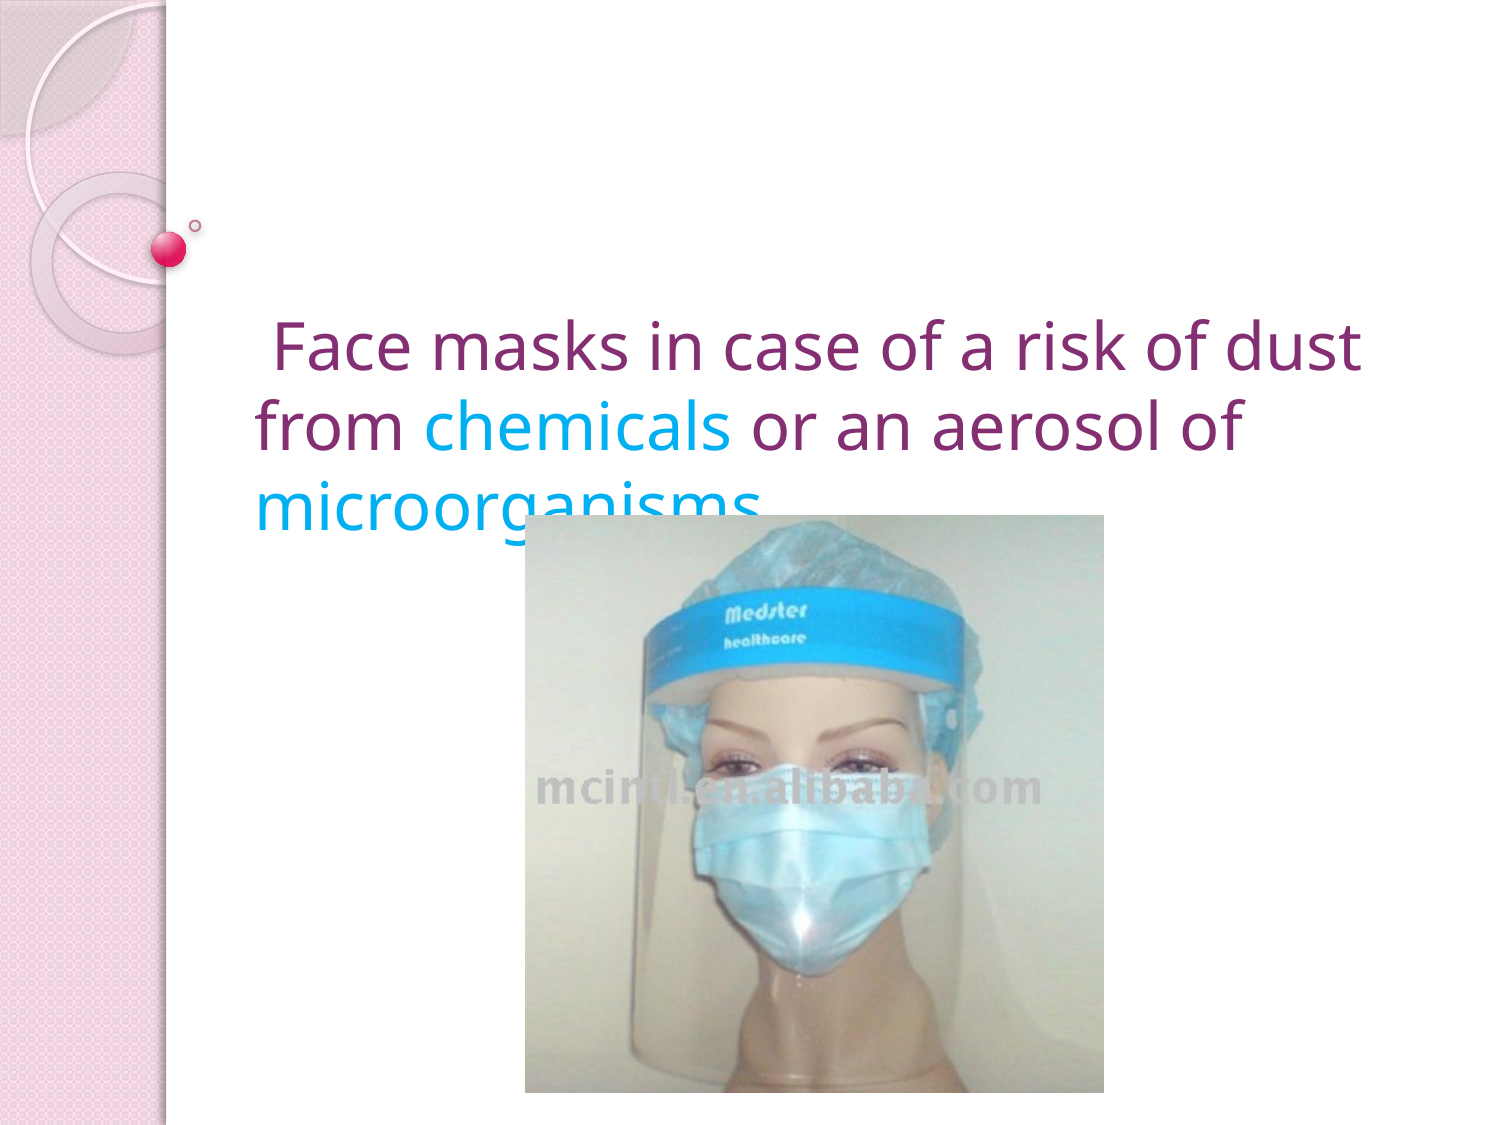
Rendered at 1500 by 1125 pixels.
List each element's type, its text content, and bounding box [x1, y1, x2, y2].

picture [525, 514, 1104, 1094]
subtitle Face masks in case of a risk of dust from chemicals or an aerosol of microorganisms. [234, 303, 1450, 591]
